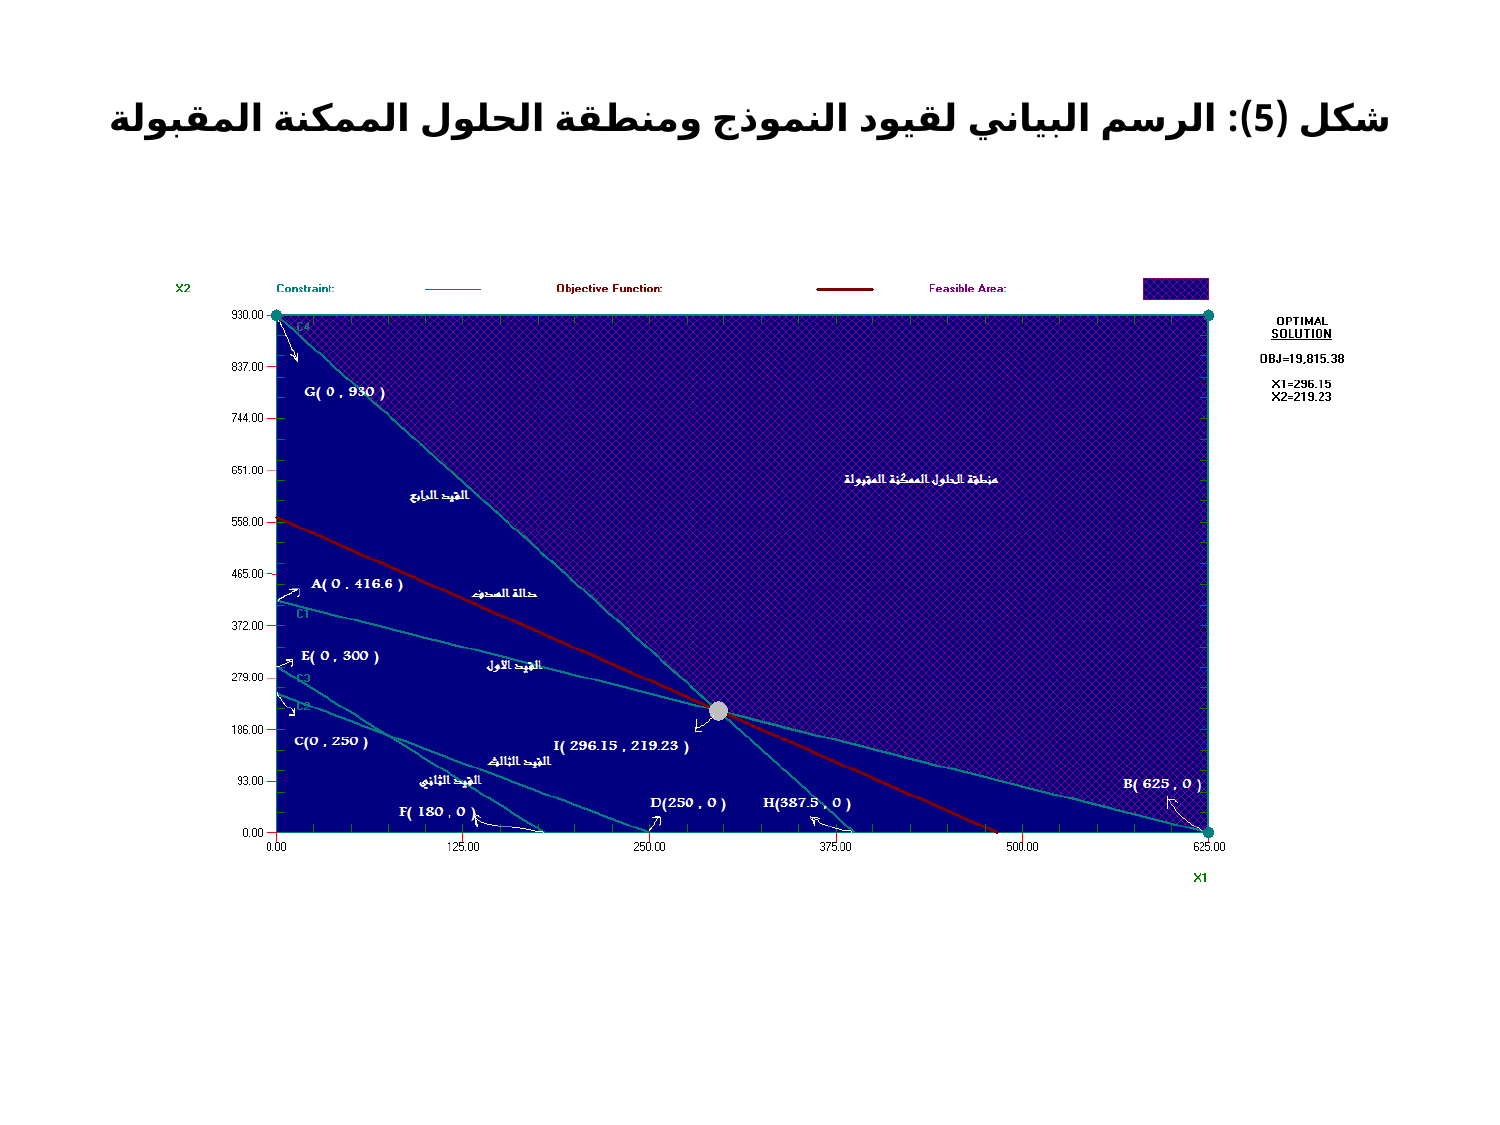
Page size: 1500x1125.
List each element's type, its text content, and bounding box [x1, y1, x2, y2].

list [89, 262, 1411, 1006]
title شكل (5): الرسم البياني لقيود النموذج ومنطقة الحلول الممكنة المقبولة [75, 45, 1425, 233]
